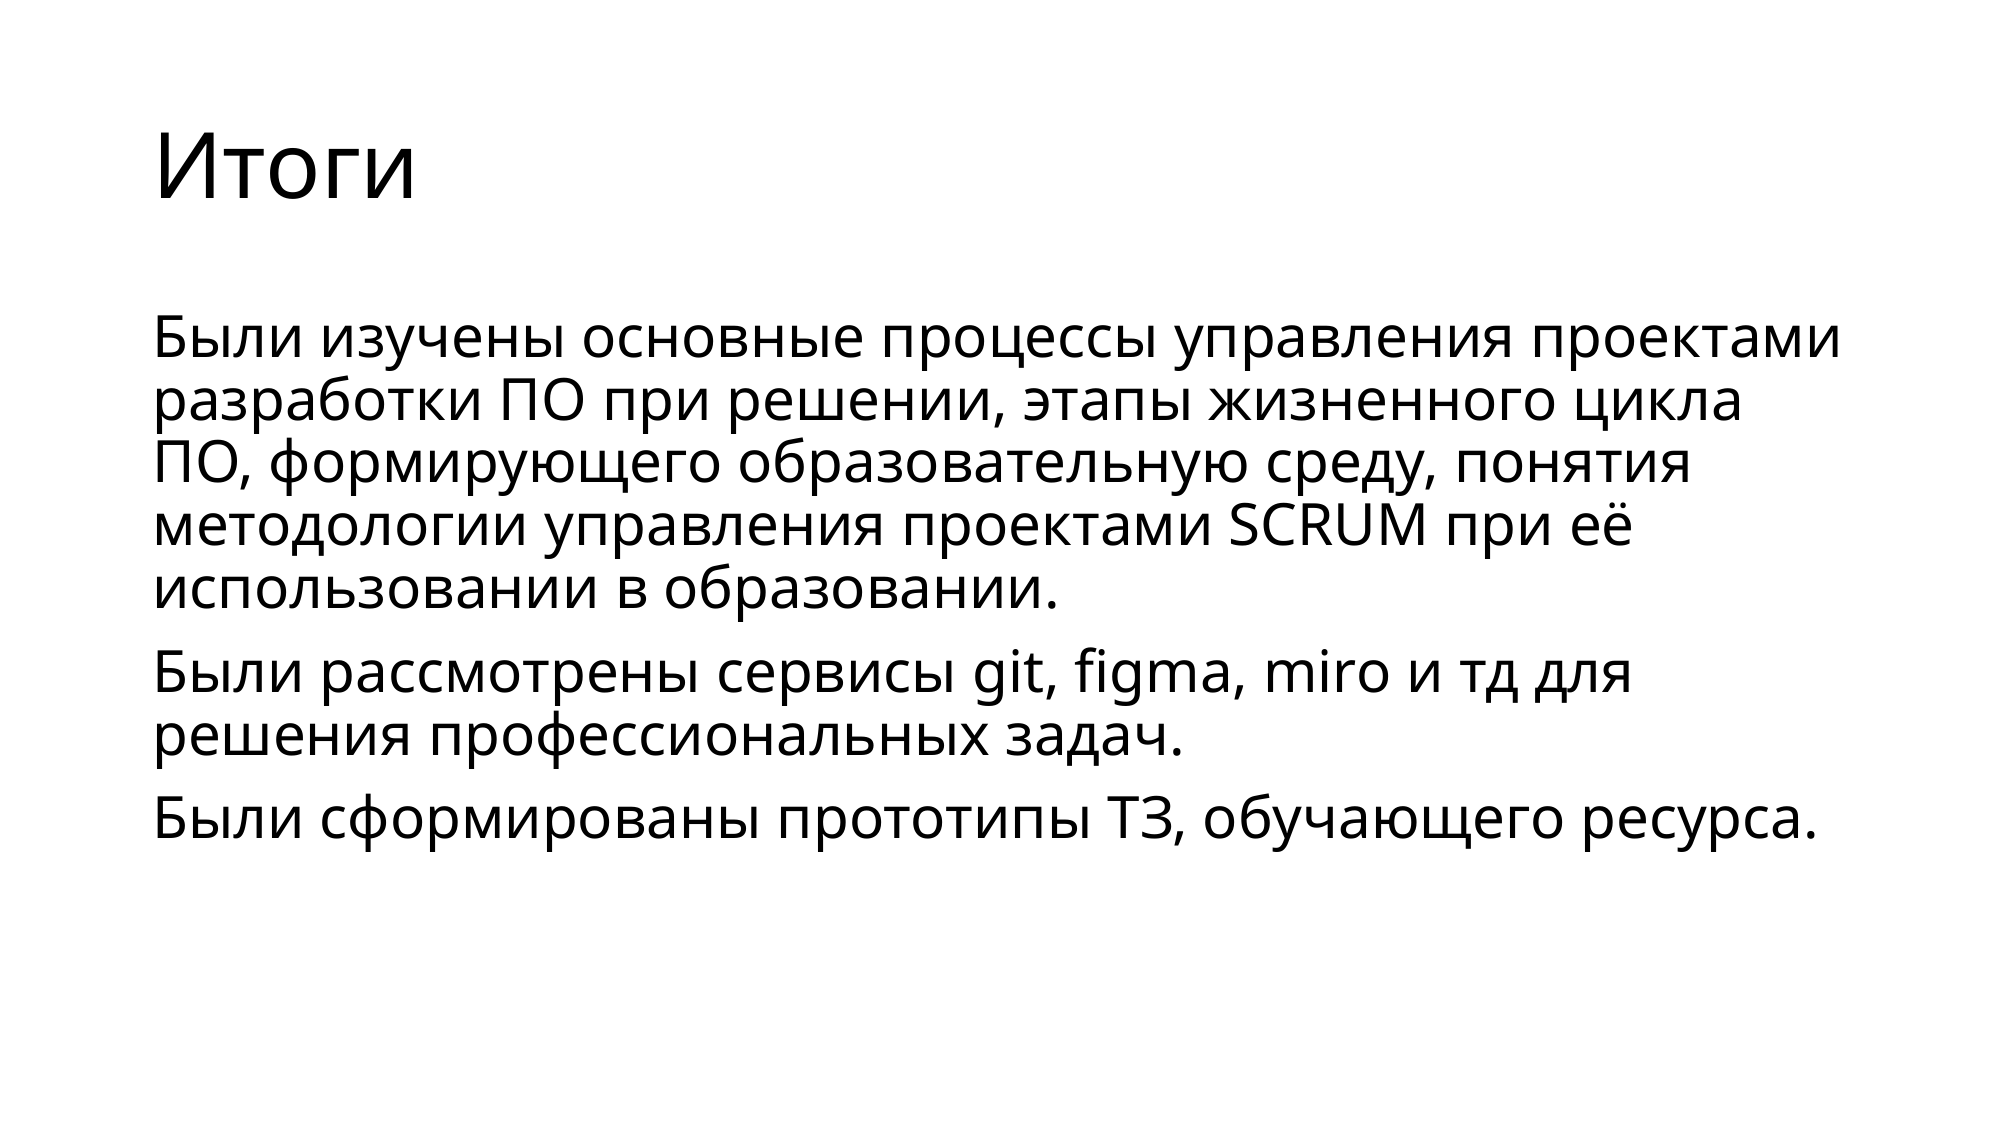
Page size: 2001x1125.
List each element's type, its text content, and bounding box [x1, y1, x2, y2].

title Итоги [137, 59, 1863, 278]
list Были изучены основные процессы управления проектами разработки ПО при решении, этапы жизненного цикла ПО, формирующего образовательную среду, понятия методологии управления проектами SCRUM при её использовании в образовании. Были рассмотрены сервисы git, figma, miro и тд для решения профессиональных задач. Были сформированы прототипы ТЗ, обучающего ресурса. [137, 299, 1863, 1014]
